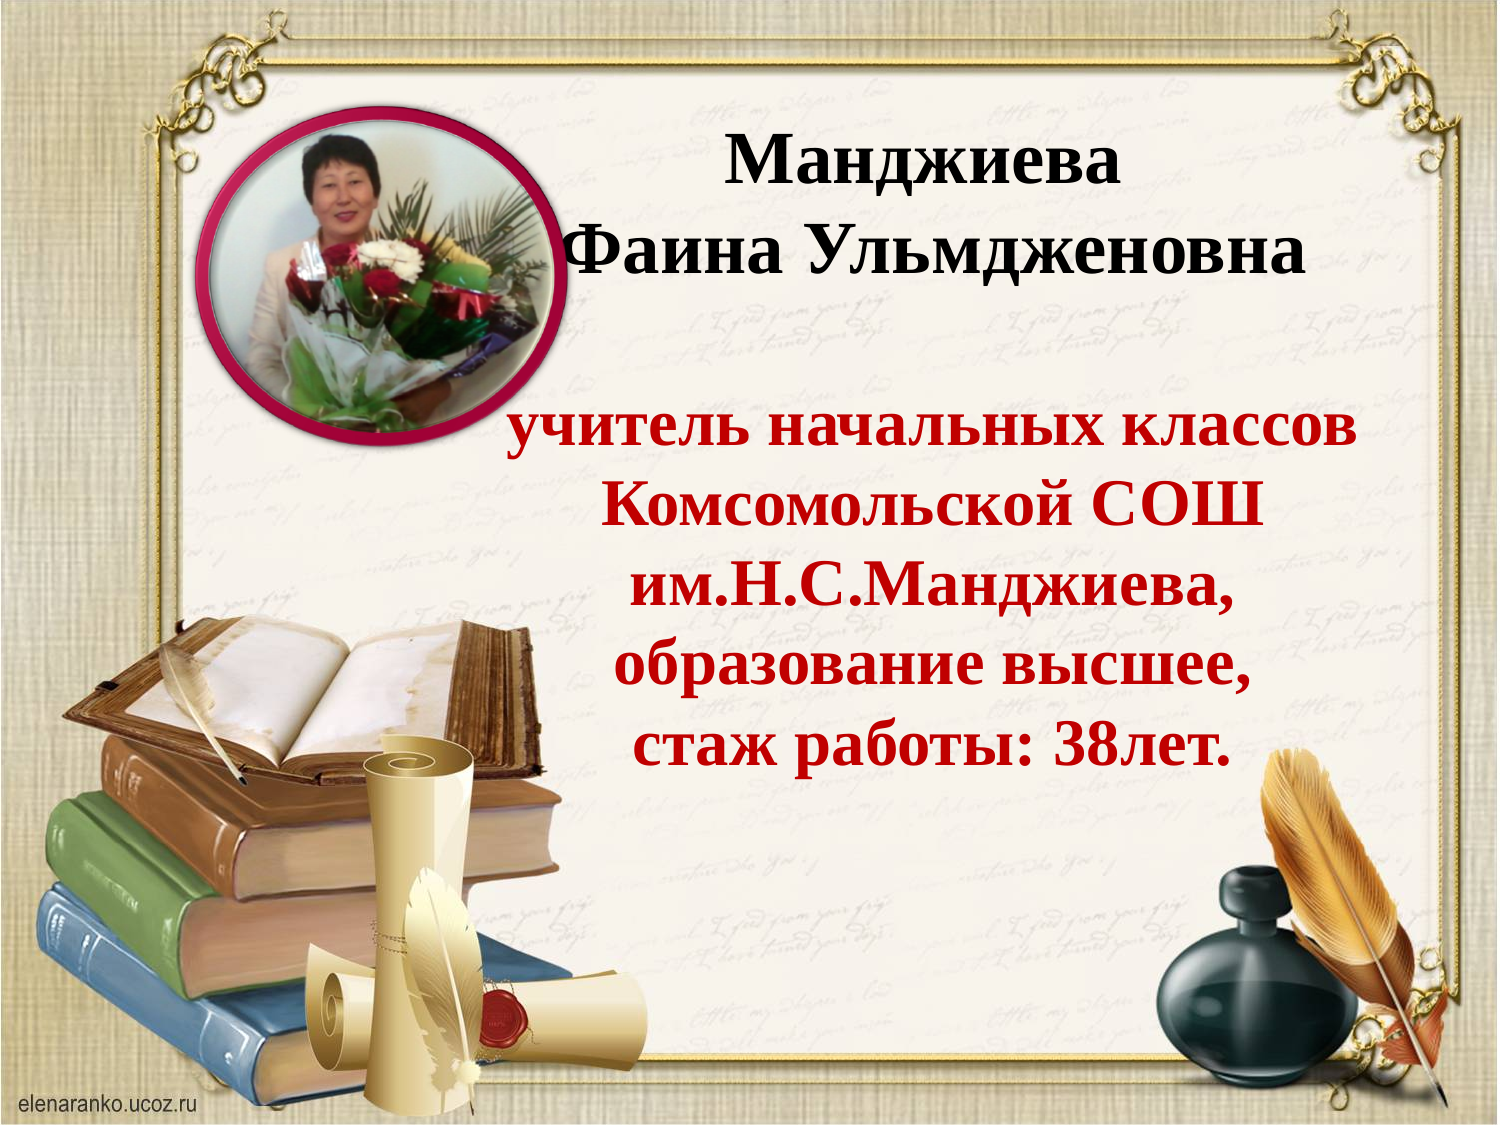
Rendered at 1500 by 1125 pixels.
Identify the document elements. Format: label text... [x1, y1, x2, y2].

text_box Манджиева Фаина Ульмдженовна учитель начальных классов Комсомольской СОШ им.Н.С.Манджиева, образование высшее, стаж работы: 38лет. [419, 46, 1447, 750]
picture [0, 0, 1500, 1125]
